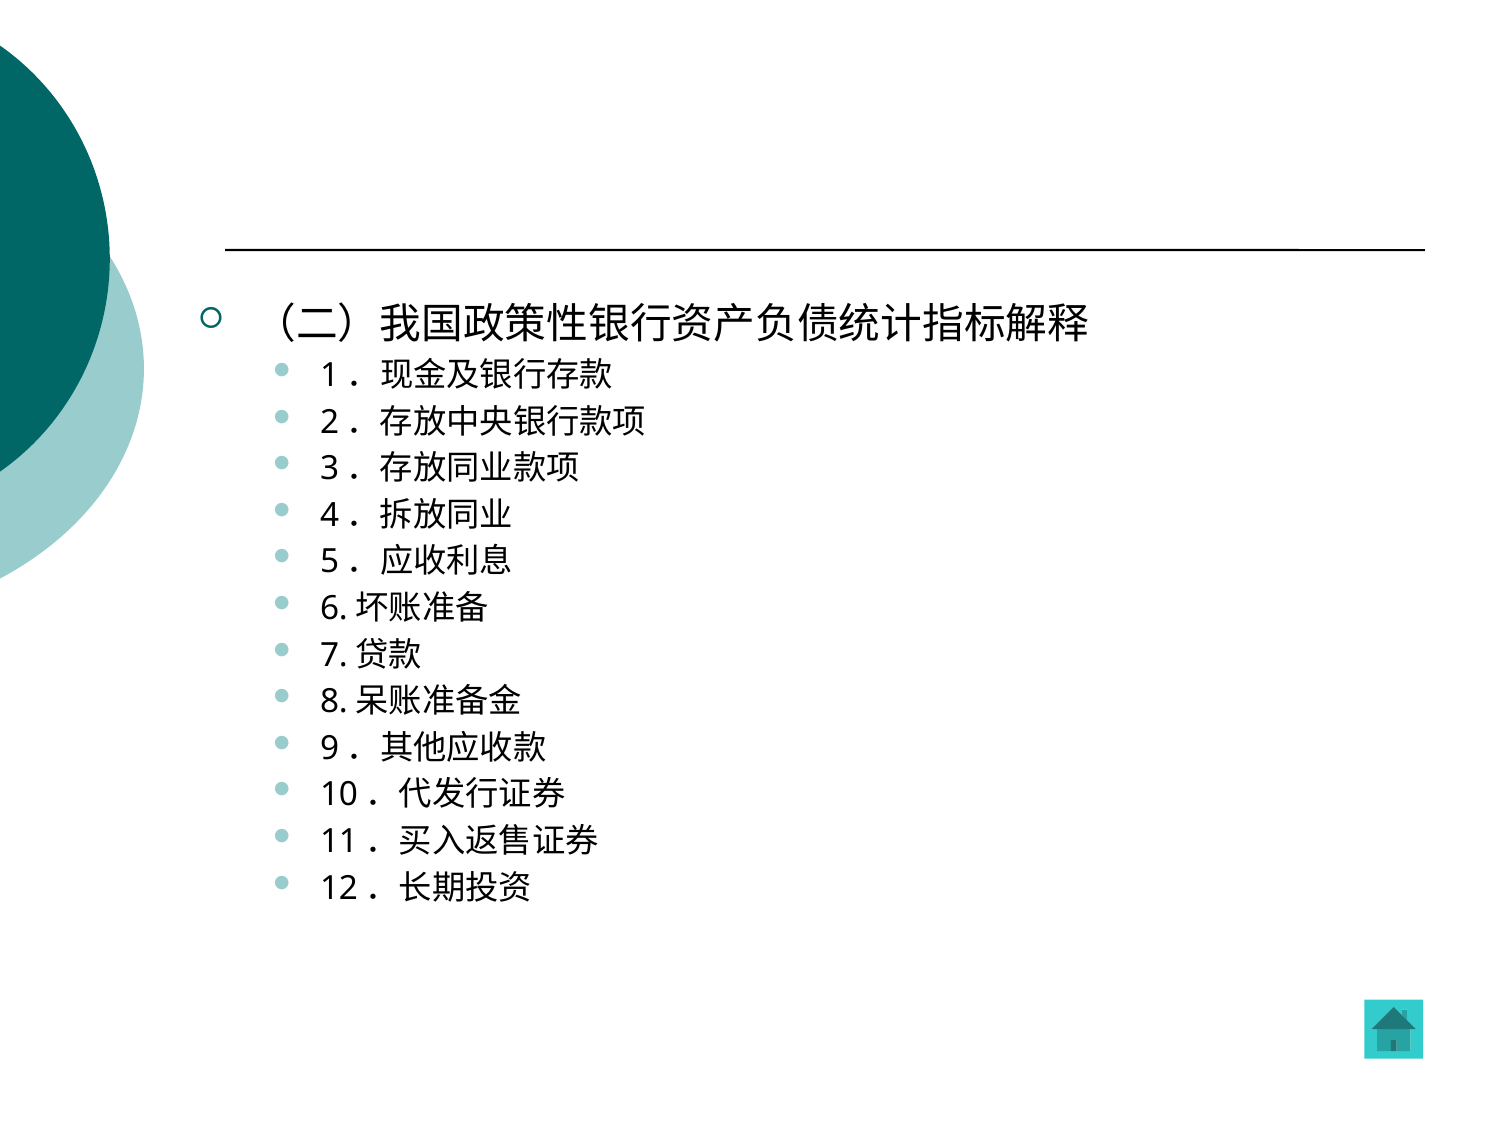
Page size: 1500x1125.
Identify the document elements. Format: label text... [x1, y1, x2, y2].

list （二）我国政策性银行资产负债统计指标解释 1．现金及银行存款 2．存放中央银行款项 3．存放同业款项 4．拆放同业 5．应收利息 6.坏账准备 7.贷款 8.呆账准备金 9．其他应收款 10．代发行证券 11．买入返售证券 12．长期投资 [182, 288, 1412, 1071]
text_box [1364, 999, 1424, 1059]
